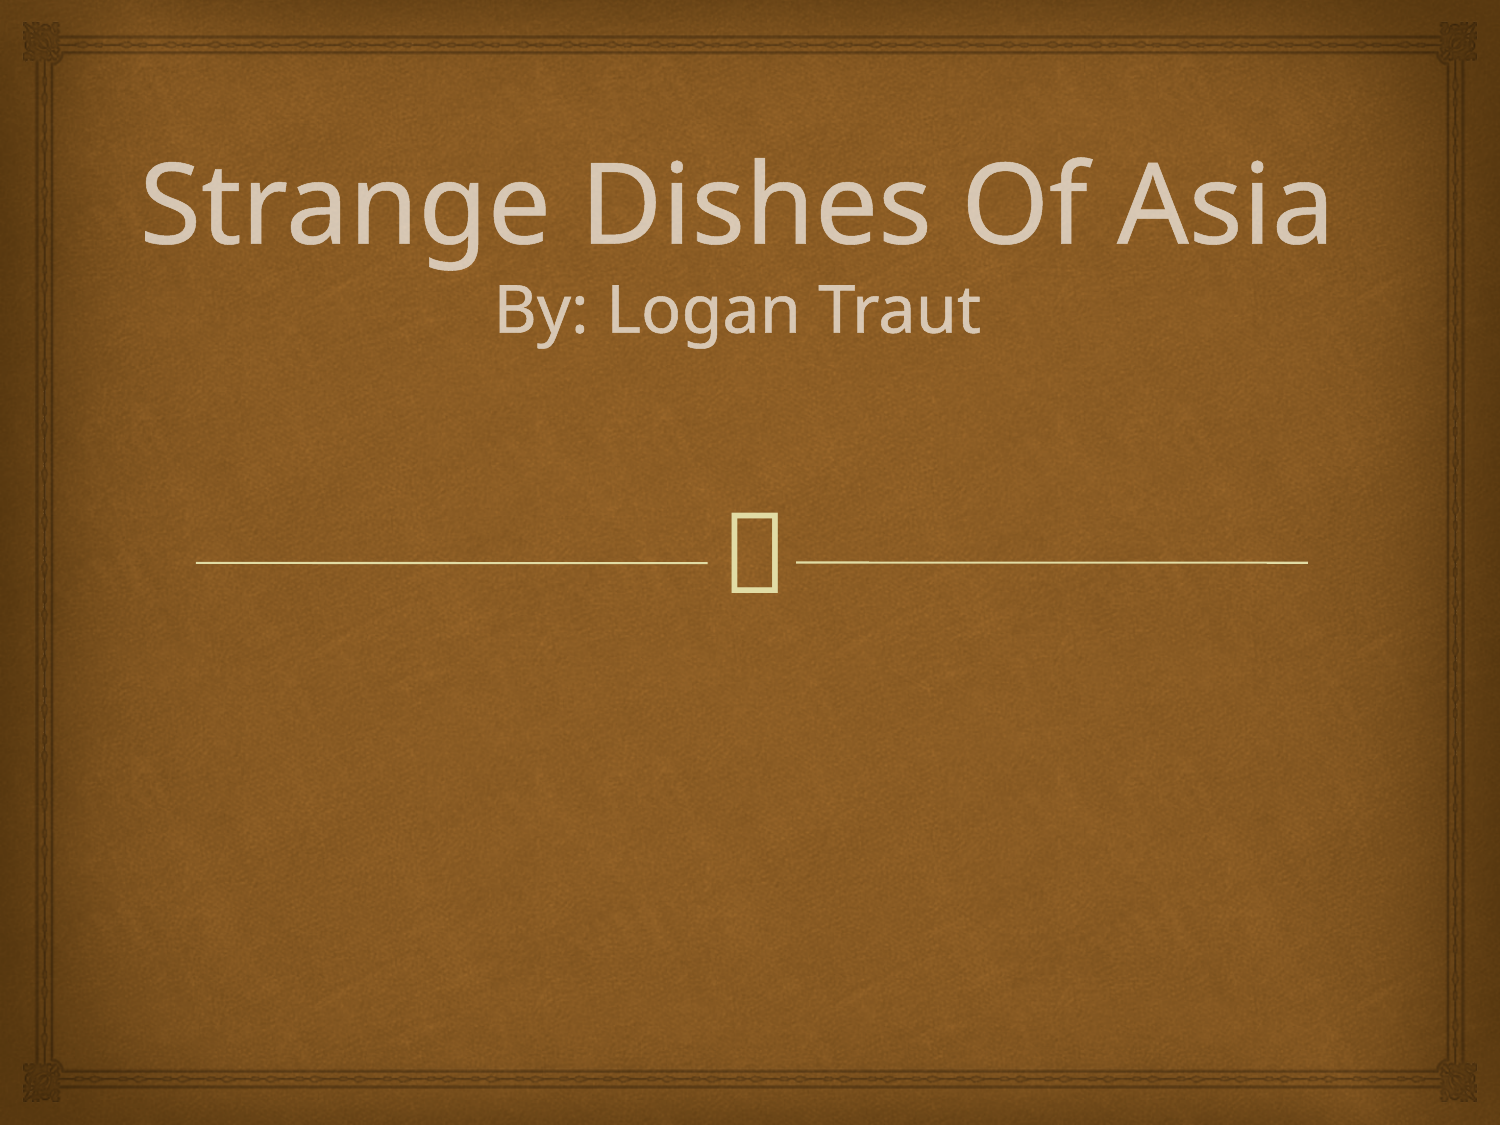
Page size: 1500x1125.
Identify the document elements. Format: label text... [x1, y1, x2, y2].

picture [0, 0, 1500, 1125]
title Strange Dishes Of Asia By: Logan Traut [99, 112, 1375, 354]
